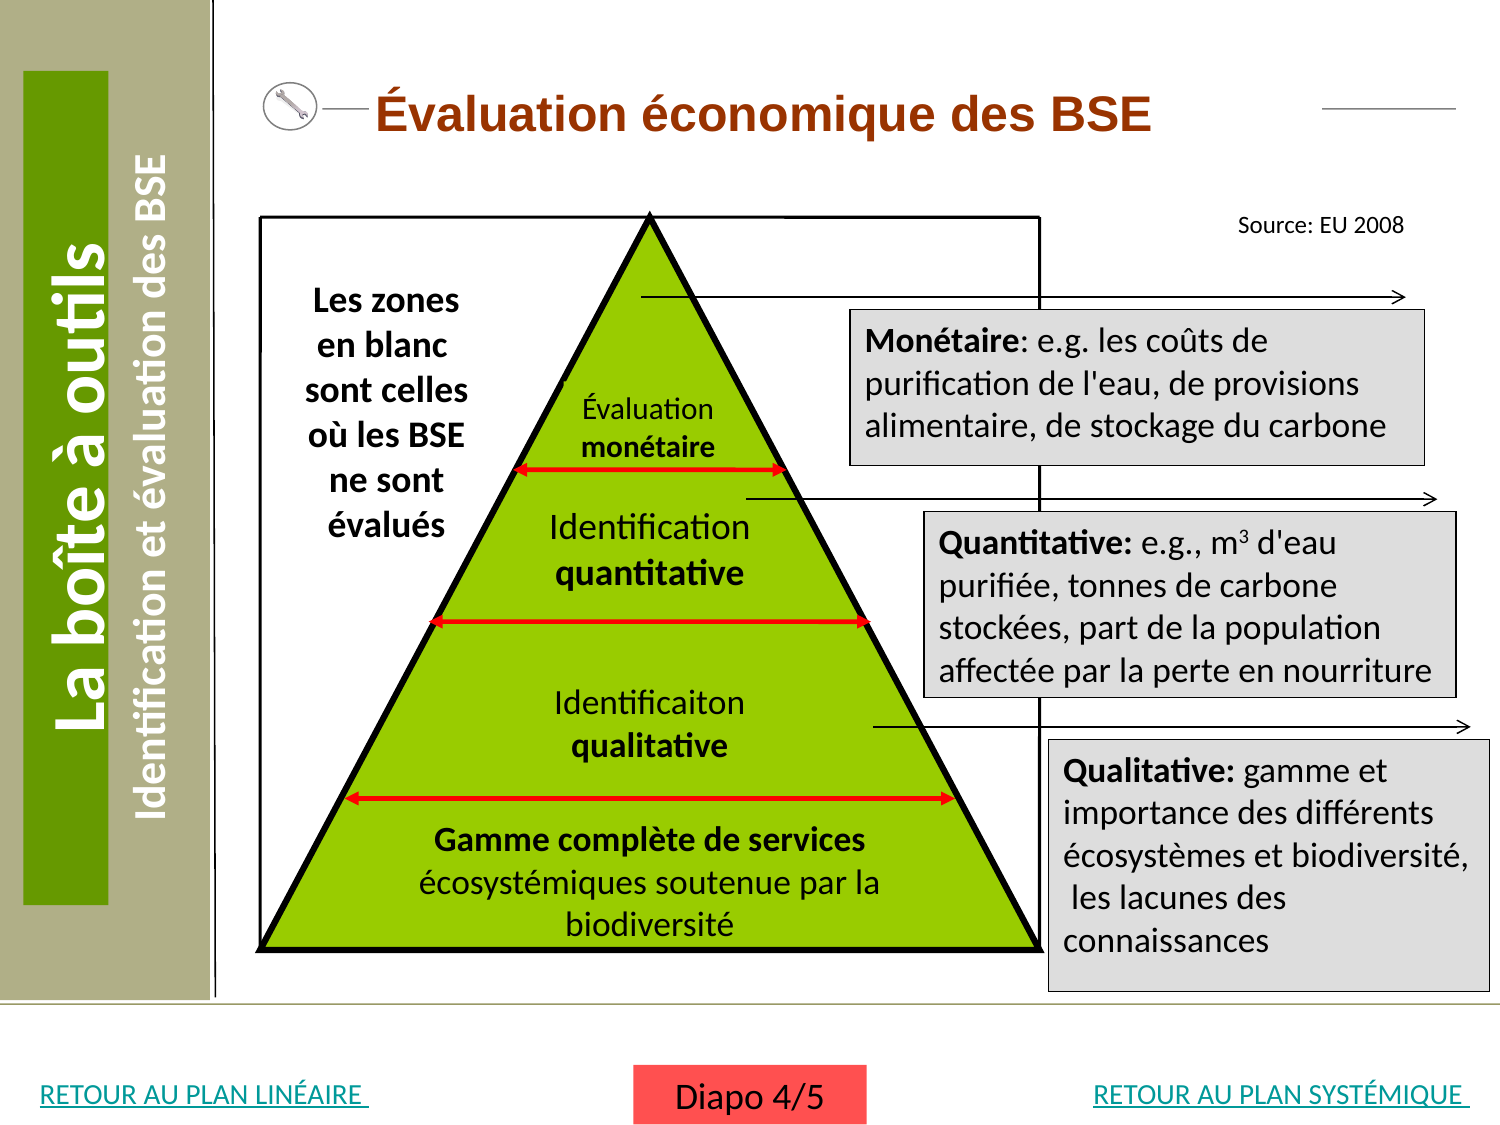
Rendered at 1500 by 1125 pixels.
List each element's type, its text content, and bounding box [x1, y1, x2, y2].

text_box [263, 82, 317, 121]
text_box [259, 216, 1040, 951]
text_box Monétaire: e.g. les coûts de purification de l'eau, de provisions alimentaire, de stockage du carbone [1044, 309, 1425, 466]
text_box La boîte à outils Identification et évaluation des BSE [23, 70, 109, 906]
text_box Qualitative: gamme et importance des différents écosystèmes et biodiversité, les lacunes des connaissances [1048, 739, 1490, 992]
text_box [0, 0, 210, 1001]
text_box Source: EU 2008 [1223, 201, 1420, 247]
text_box Quantitative: e.g., m3 d'eau purifiée, tonnes de carbone stockées, part de la population affectée par la perte en nourriture [1044, 511, 1457, 698]
text_box RETOUR AU PLAN LINÉAIRE [27, 1063, 623, 1122]
text_box Diapo 4/5 [633, 1064, 867, 1125]
text_box RETOUR AU PLAN SYSTÉMIQUE [819, 1063, 1482, 1122]
text_box Monétaire: e.g. les coûts de purification de l'eau, de provisions alimentaire, de stockage du carbone [1044, 289, 1406, 305]
picture [274, 89, 309, 120]
text_box Qualitative: gamme et importance des différents écosystèmes et biodiversité, les lacunes des connaissances [1044, 719, 1471, 735]
text_box Évaluation économique des BSE [369, 62, 1322, 161]
